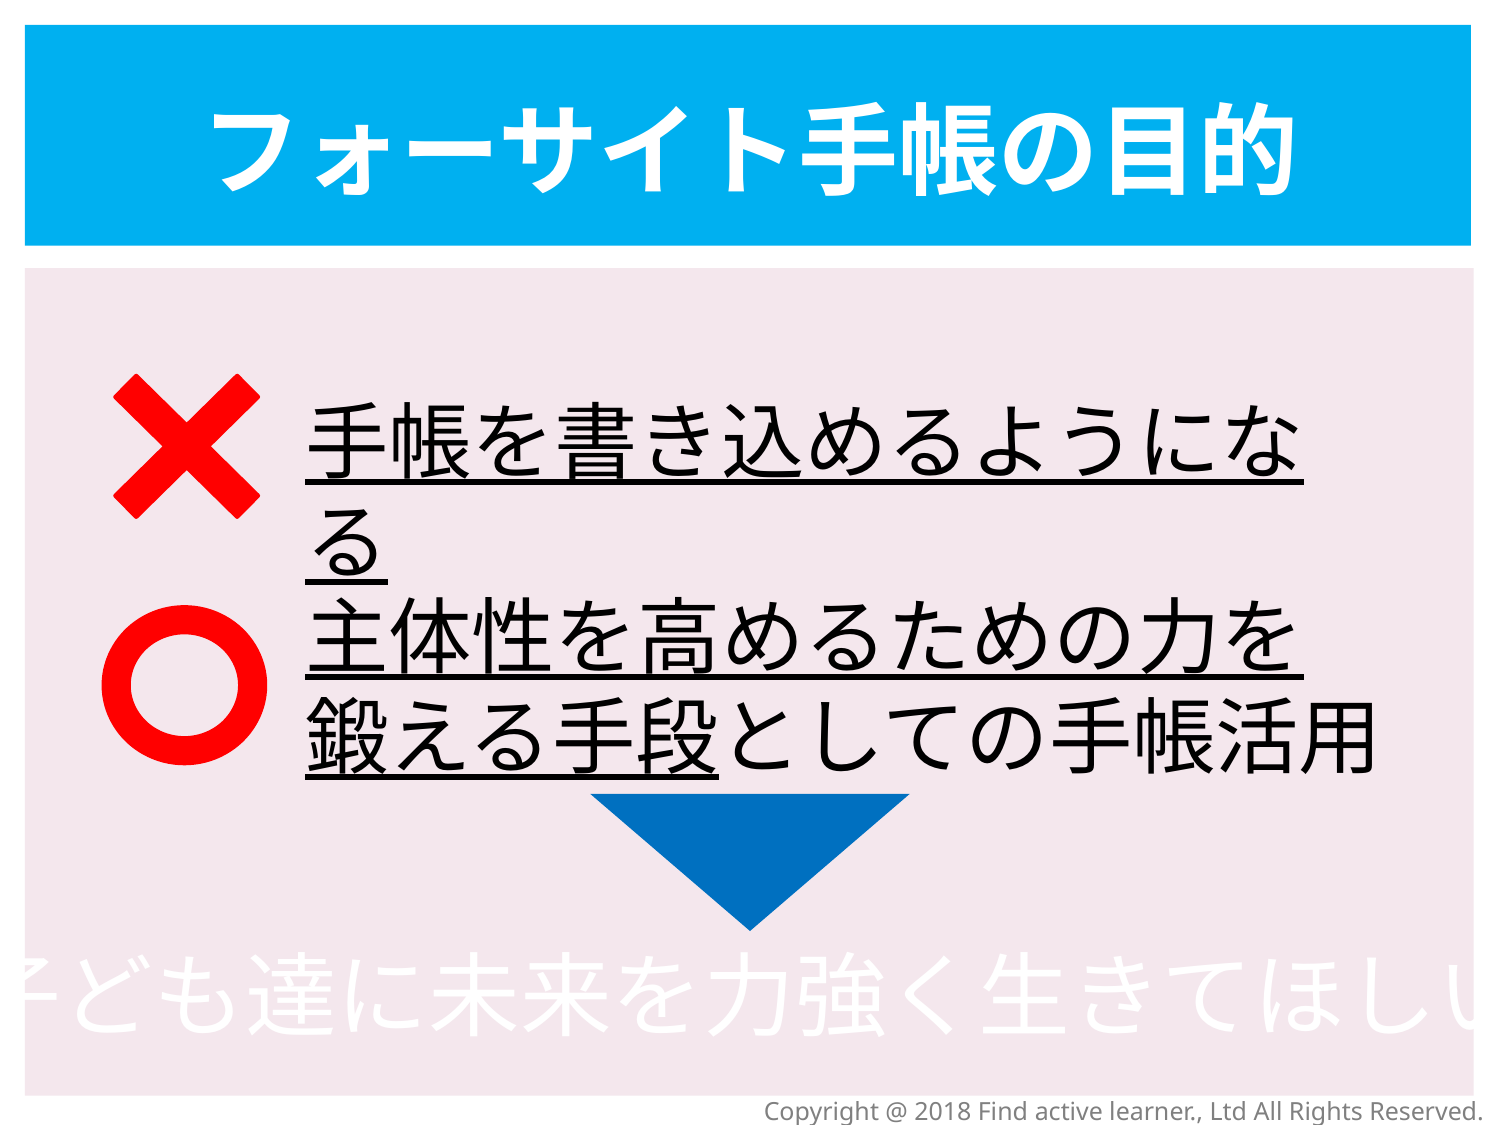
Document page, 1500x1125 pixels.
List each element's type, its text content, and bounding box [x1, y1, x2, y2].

text_box 手帳を書き込めるようになる [290, 381, 1341, 576]
text_box 子ども達に未来を力強く生きてほしい [0, 930, 1500, 1056]
text_box Copyright @ 2018 Find active learner., Ltd All Rights Reserved. [708, 1095, 1500, 1125]
text_box [588, 791, 912, 930]
text_box [113, 373, 261, 519]
text_box [114, 617, 255, 753]
text_box 主体性を高めるための力を 鍛える手段としての手帳活用 [290, 576, 1499, 792]
text_box フォーサイト手帳の目的 [0, 24, 1500, 271]
